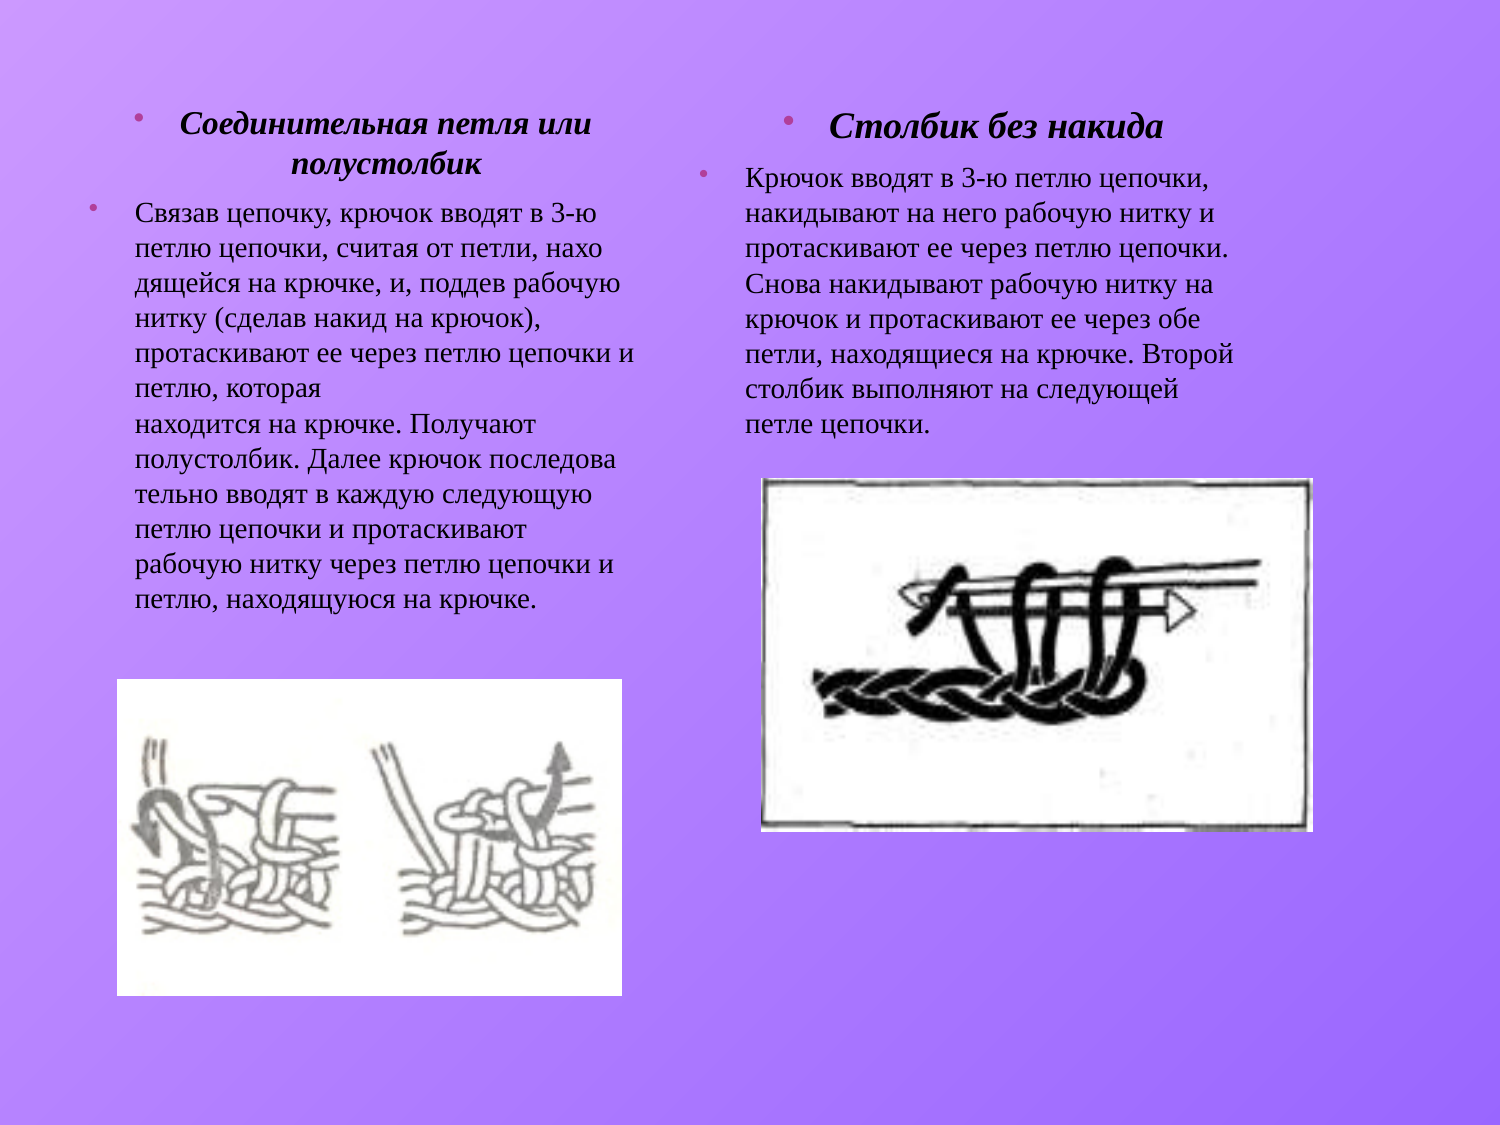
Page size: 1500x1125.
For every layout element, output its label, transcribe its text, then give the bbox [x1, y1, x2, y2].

picture [116, 679, 622, 997]
list Соединительная петля или полустолбик Связав цепоч­ку, крючок вводят в 3-ю петлю цепочки, считая от петли, нахо­дящейся на крючке, и, поддев рабочую нитку (сделав накид на крючок), протаскивают ее через петлю цепочки и петлю, которая находится на крючке. Получают полустолбик. Далее крючок последова­тельно вводят в каждую следующую петлю цепочки и прота­скивают рабочую нитку через петлю цепочки и петлю, находящуюся на крючке. [75, 93, 653, 1005]
picture [761, 478, 1313, 833]
list Столбик без накида Крючок вводят в 3-ю петлю цепочки, накидывают на него рабочую нитку и протаскивают ее через петлю цепочки. Снова накидывают рабочую нитку на крючок и протаскивают ее через обе петли, находящиеся на крючке. Второй столбик выполняют на следующей петле цепочки. [685, 93, 1263, 1005]
